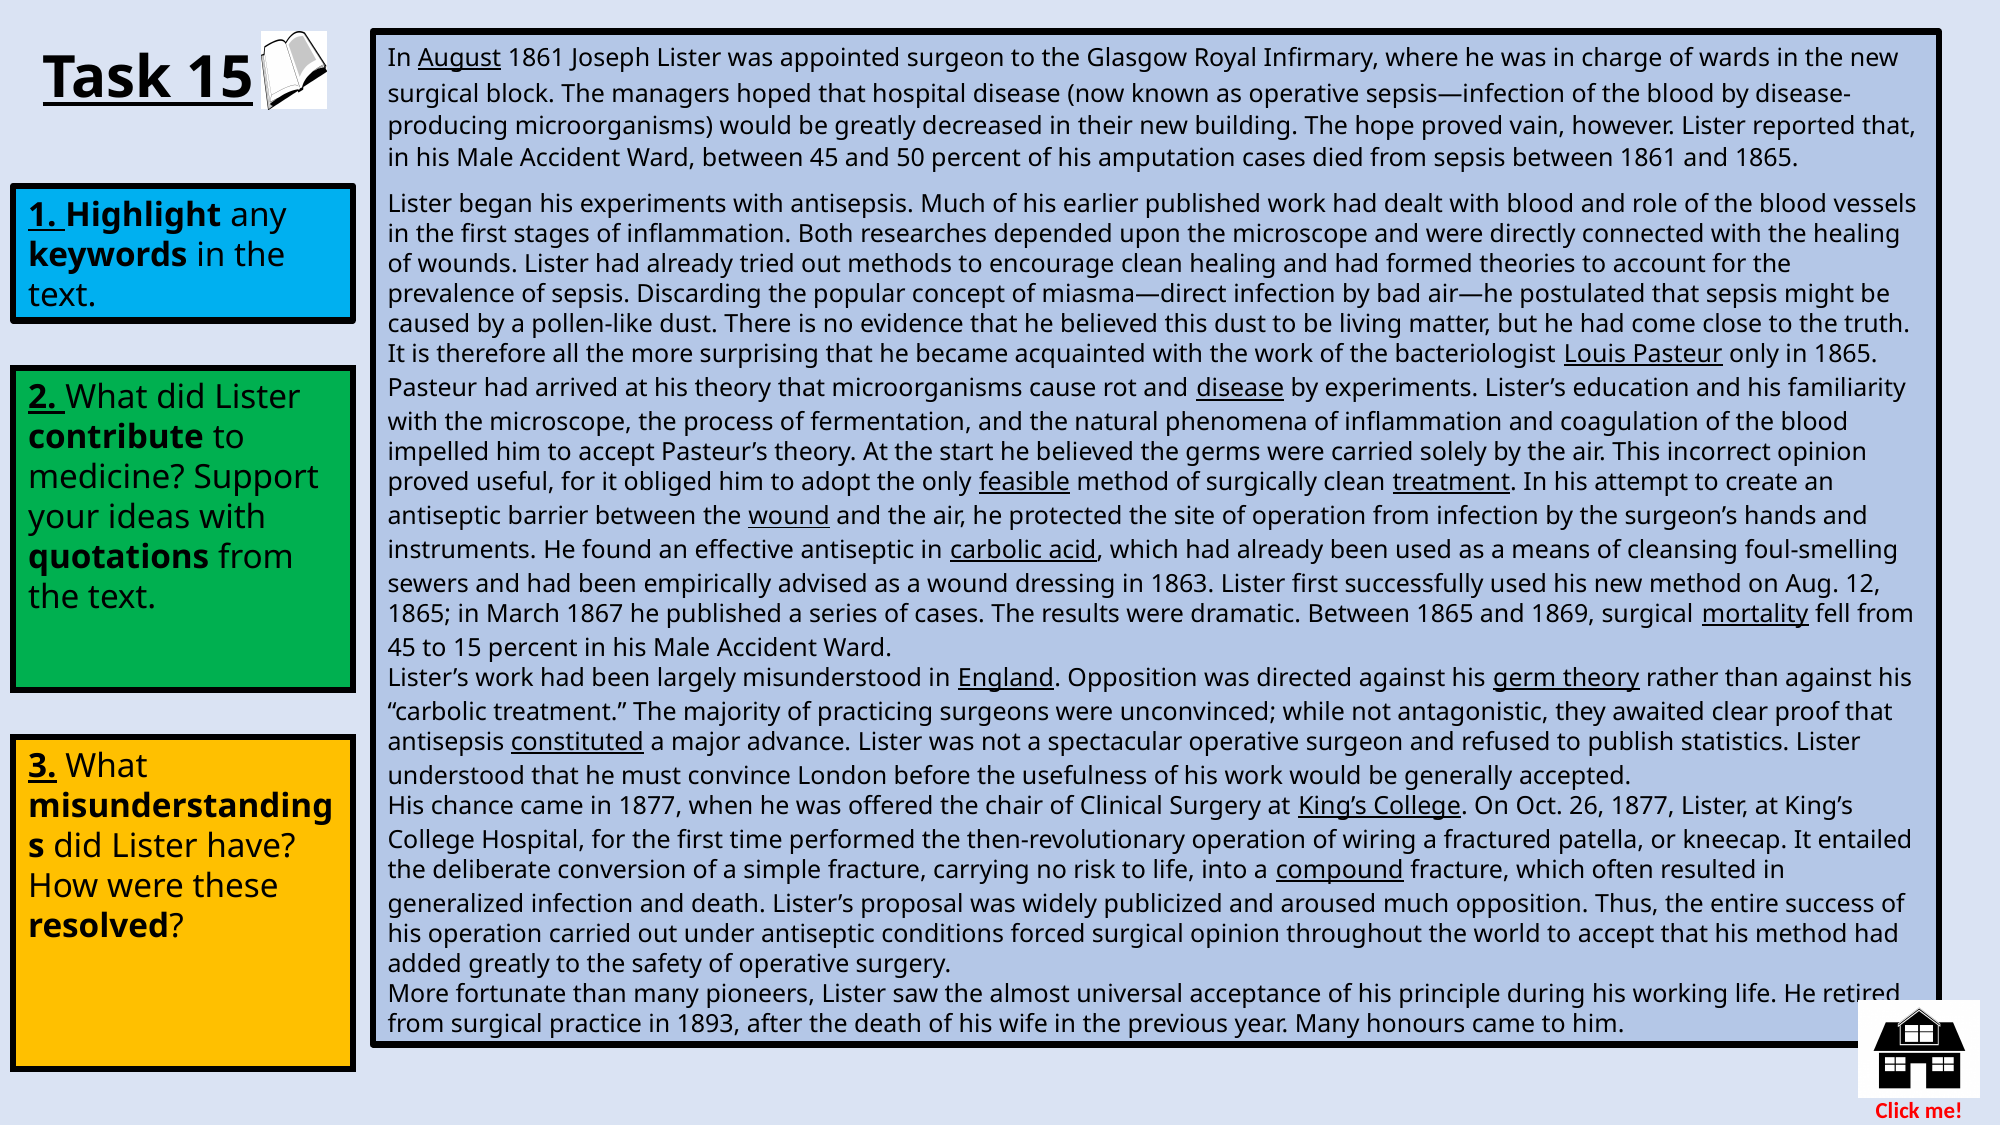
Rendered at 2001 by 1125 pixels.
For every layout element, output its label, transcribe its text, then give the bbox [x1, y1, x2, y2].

picture [1858, 1000, 1980, 1098]
text_box 2. What did Lister contribute to medicine? Support your ideas with quotations from the text. [13, 368, 353, 690]
text_box In August 1861 Joseph Lister was appointed surgeon to the Glasgow Royal Infirmary, where he was in charge of wards in the new surgical block. The managers hoped that hospital disease (now known as operative sepsis—infection of the blood by disease-producing microorganisms) would be greatly decreased in their new building. The hope proved vain, however. Lister reported that, in his Male Accident Ward, between 45 and 50 percent of his amputation cases died from sepsis between 1861 and 1865. Lister began his experiments with antisepsis. Much of his earlier published work had dealt with blood and role of the blood vessels in the first stages of inflammation. Both researches depended upon the microscope and were directly connected with the healing of wounds. Lister had already tried out methods to encourage clean healing and had formed theories to account for the prevalence of sepsis. Discarding the popular concept of miasma—direct infection by bad air—he postulated that sepsis might be caused by a pollen-like dust. There is no evidence that he believed this dust to be living matter, but he had come close to the truth. It is therefore all the more surprising that he became acquainted with the work of the bacteriologist Louis Pasteur only in 1865. Pasteur had arrived at his theory that microorganisms cause rot and disease by experiments. Lister’s education and his familiarity with the microscope, the process of fermentation, and the natural phenomena of inflammation and coagulation of the blood impelled him to accept Pasteur’s theory. At the start he believed the germs were carried solely by the air. This incorrect opinion proved useful, for it obliged him to adopt the only feasible method of surgically clean treatment. In his attempt to create an antiseptic barrier between the wound and the air, he protected the site of operation from infection by the surgeon’s hands and instruments. He found an effective antiseptic in carbolic acid, which had already been used as a means of cleansing foul-smelling sewers and had been empirically advised as a wound dressing in 1863. Lister first successfully used his new method on Aug. 12, 1865; in March 1867 he published a series of cases. The results were dramatic. Between 1865 and 1869, surgical mortality fell from 45 to 15 percent in his Male Accident Ward. Lister’s work had been largely misunderstood in England. Opposition was directed against his germ theory rather than against his “carbolic treatment.” The majority of practicing surgeons were unconvinced; while not antagonistic, they awaited clear proof that antisepsis constituted a major advance. Lister was not a spectacular operative surgeon and refused to publish statistics. Lister understood that he must convince London before the usefulness of his work would be generally accepted. His chance came in 1877, when he was offered the chair of Clinical Surgery at King’s College. On Oct. 26, 1877, Lister, at King’s College Hospital, for the first time performed the then-revolutionary operation of wiring a fractured patella, or kneecap. It entailed the deliberate conversion of a simple fracture, carrying no risk to life, into a compound fracture, which often resulted in generalized infection and death. Lister’s proposal was widely publicized and aroused much opposition. Thus, the entire success of his operation carried out under antiseptic conditions forced surgical opinion throughout the world to accept that his method had added greatly to the safety of operative surgery. More fortunate than many pioneers, Lister saw the almost universal acceptance of his principle during his working life. He retired from surgical practice in 1893, after the death of his wife in the previous year. Many honours came to him. [372, 31, 1940, 1045]
text_box Click me! [1858, 1098, 1980, 1125]
text_box 3. What misunderstandings did Lister have? How were these resolved? [13, 736, 353, 1069]
text_box 1. Highlight any keywords in the text. [13, 185, 353, 321]
text_box Task 15 [27, 31, 495, 117]
picture [261, 31, 327, 110]
